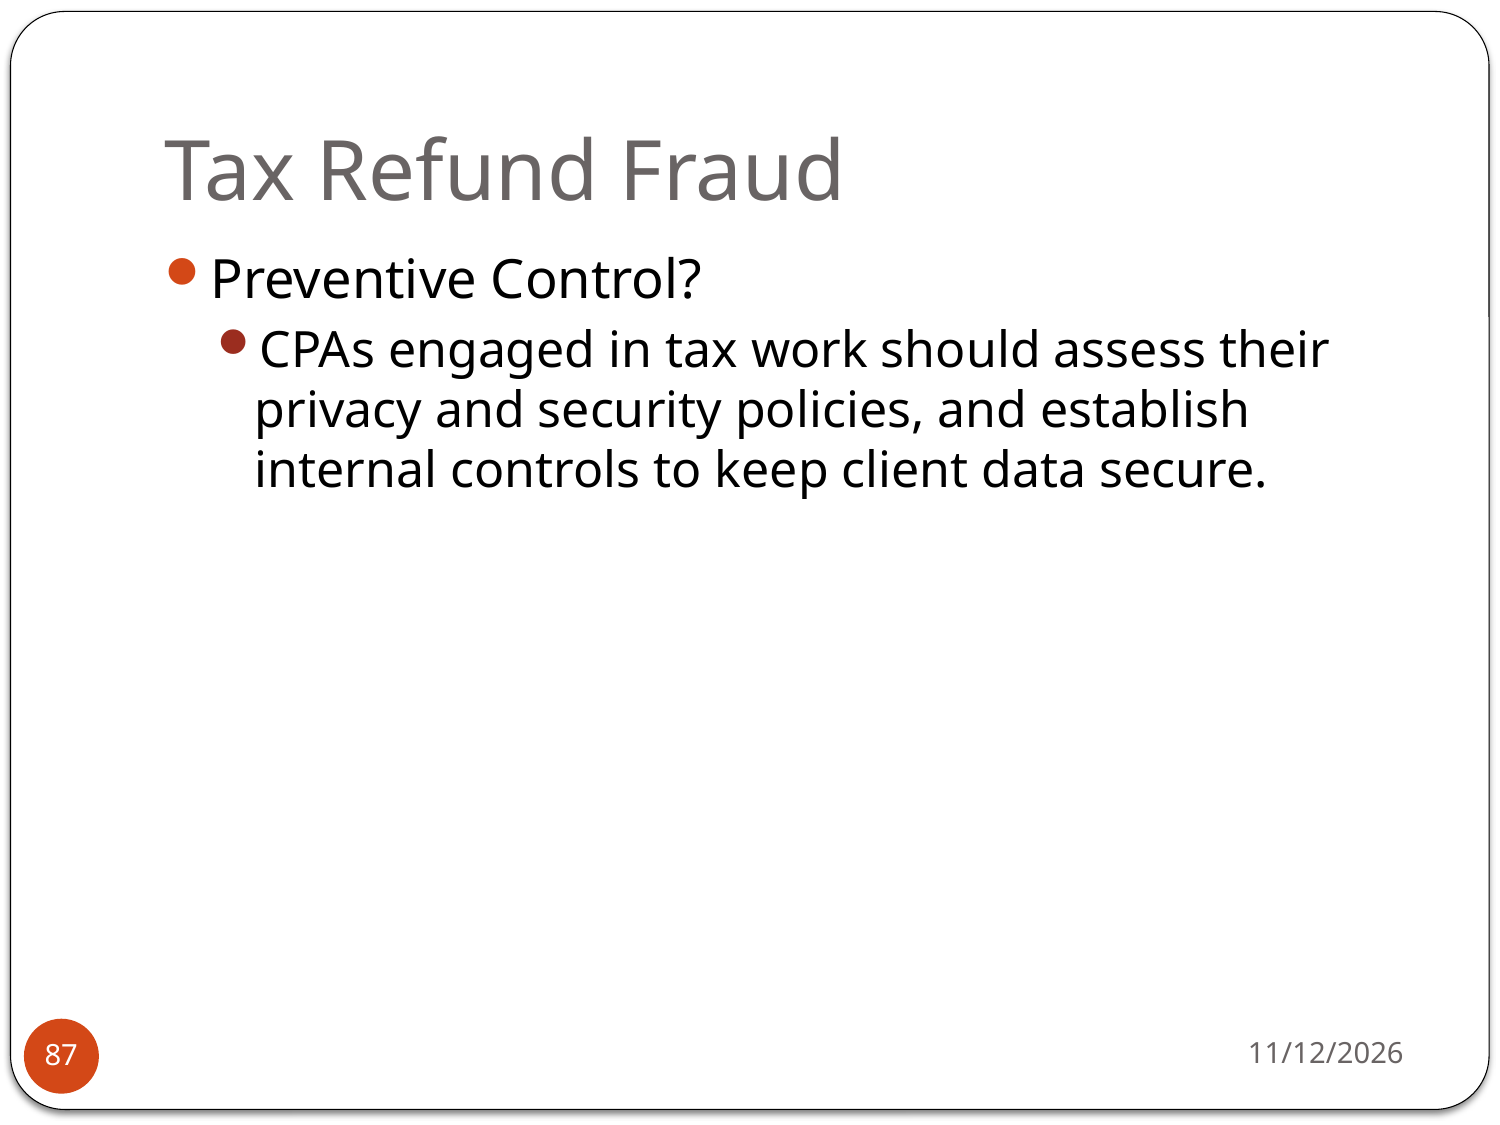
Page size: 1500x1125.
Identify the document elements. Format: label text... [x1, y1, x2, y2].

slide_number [1012, 1015, 1419, 1094]
list Preventive Control? CPAs engaged in tax work should assess their privacy and security policies, and establish internal controls to keep client data secure. [150, 237, 1425, 988]
title Tax Refund Fraud [150, 45, 1425, 233]
slide_number 87 [23, 1018, 99, 1094]
